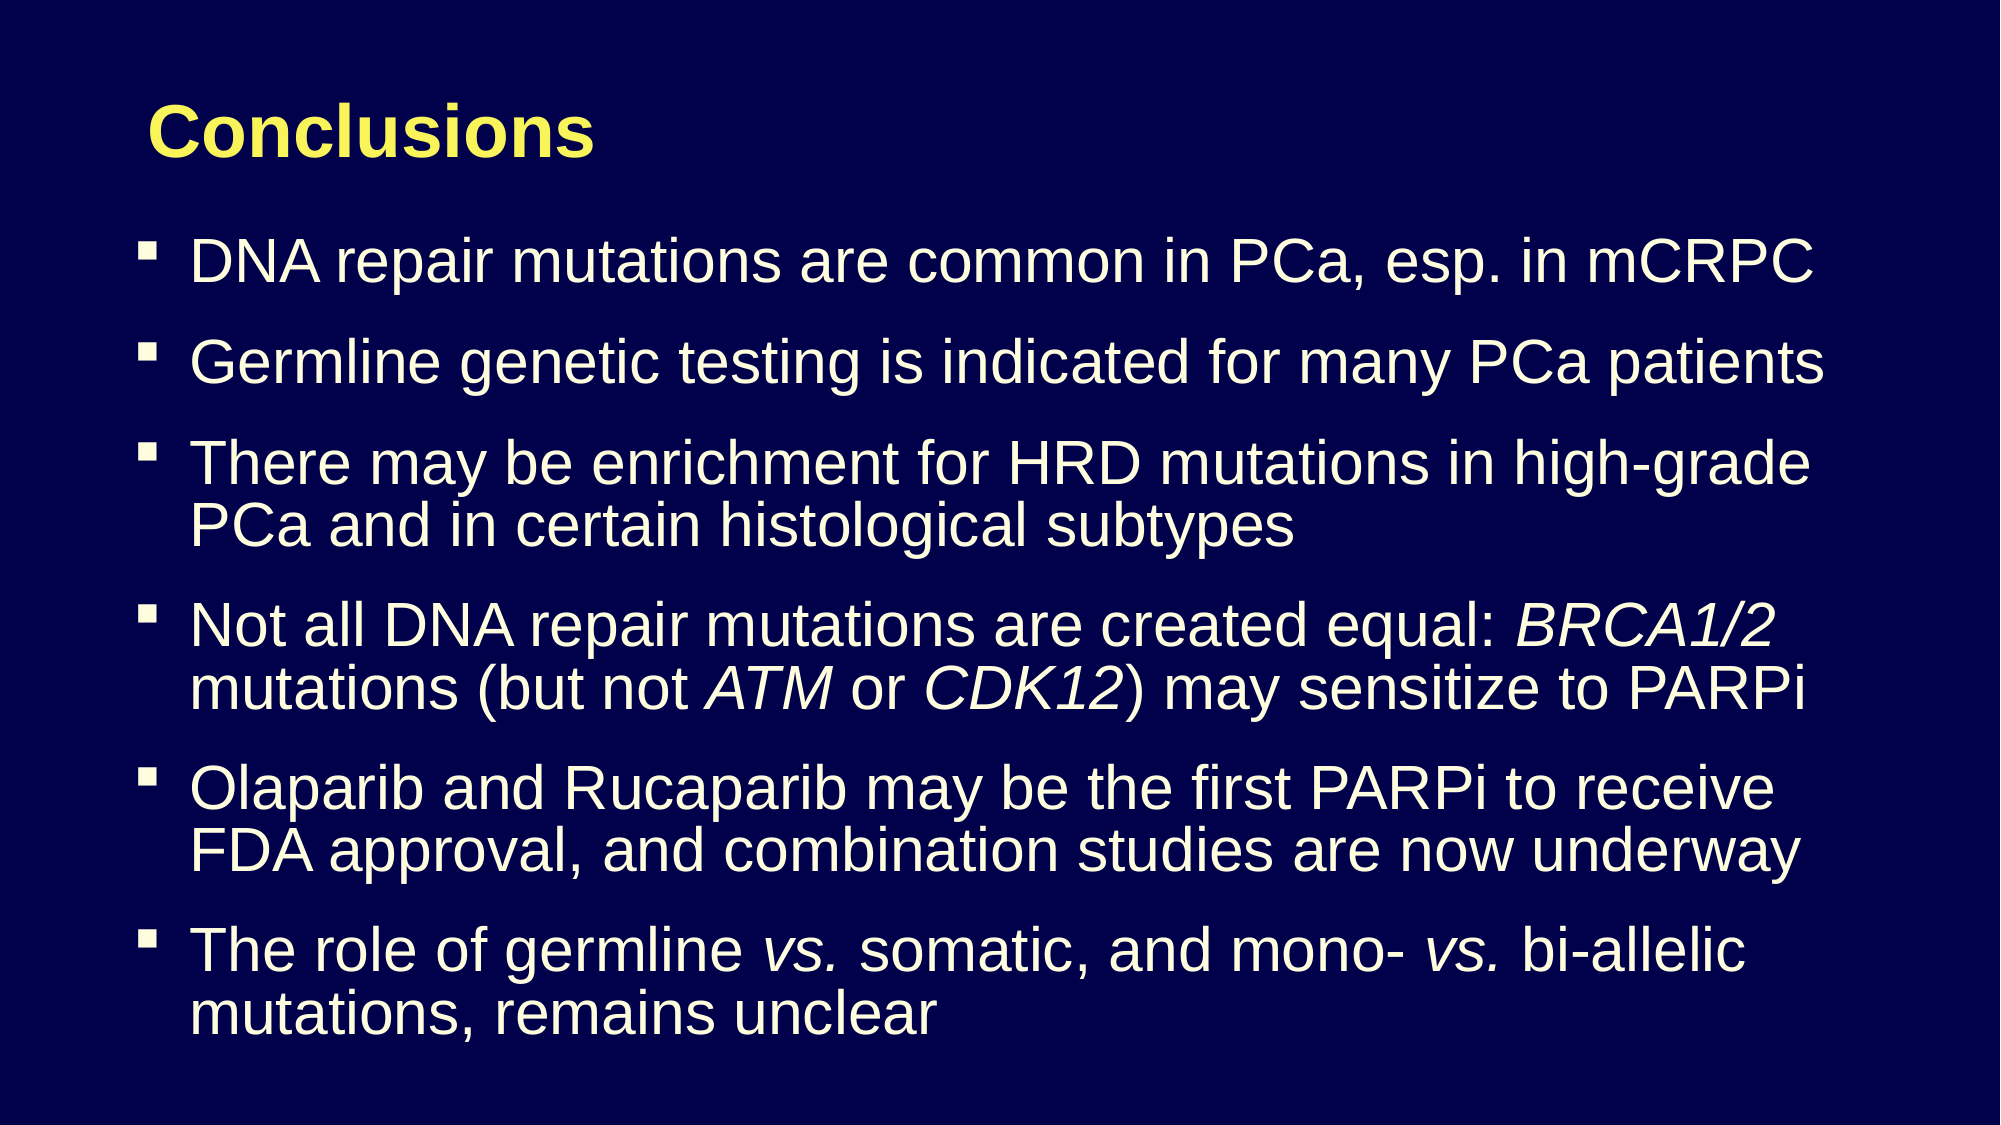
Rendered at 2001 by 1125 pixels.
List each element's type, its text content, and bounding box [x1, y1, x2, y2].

title Conclusions [132, 33, 1690, 221]
list DNA repair mutations are common in PCa, esp. in mCRPC Germline genetic testing is indicated for many PCa patients There may be enrichment for HRD mutations in high-grade PCa and in certain histological subtypes Not all DNA repair mutations are created equal: BRCA1/2 mutations (but not ATM or CDK12) may sensitize to PARPi Olaparib and Rucaparib may be the first PARPi to receive FDA approval, and combination studies are now underway The role of germline vs. somatic, and mono- vs. bi-allelic mutations, remains unclear [118, 221, 1844, 1006]
